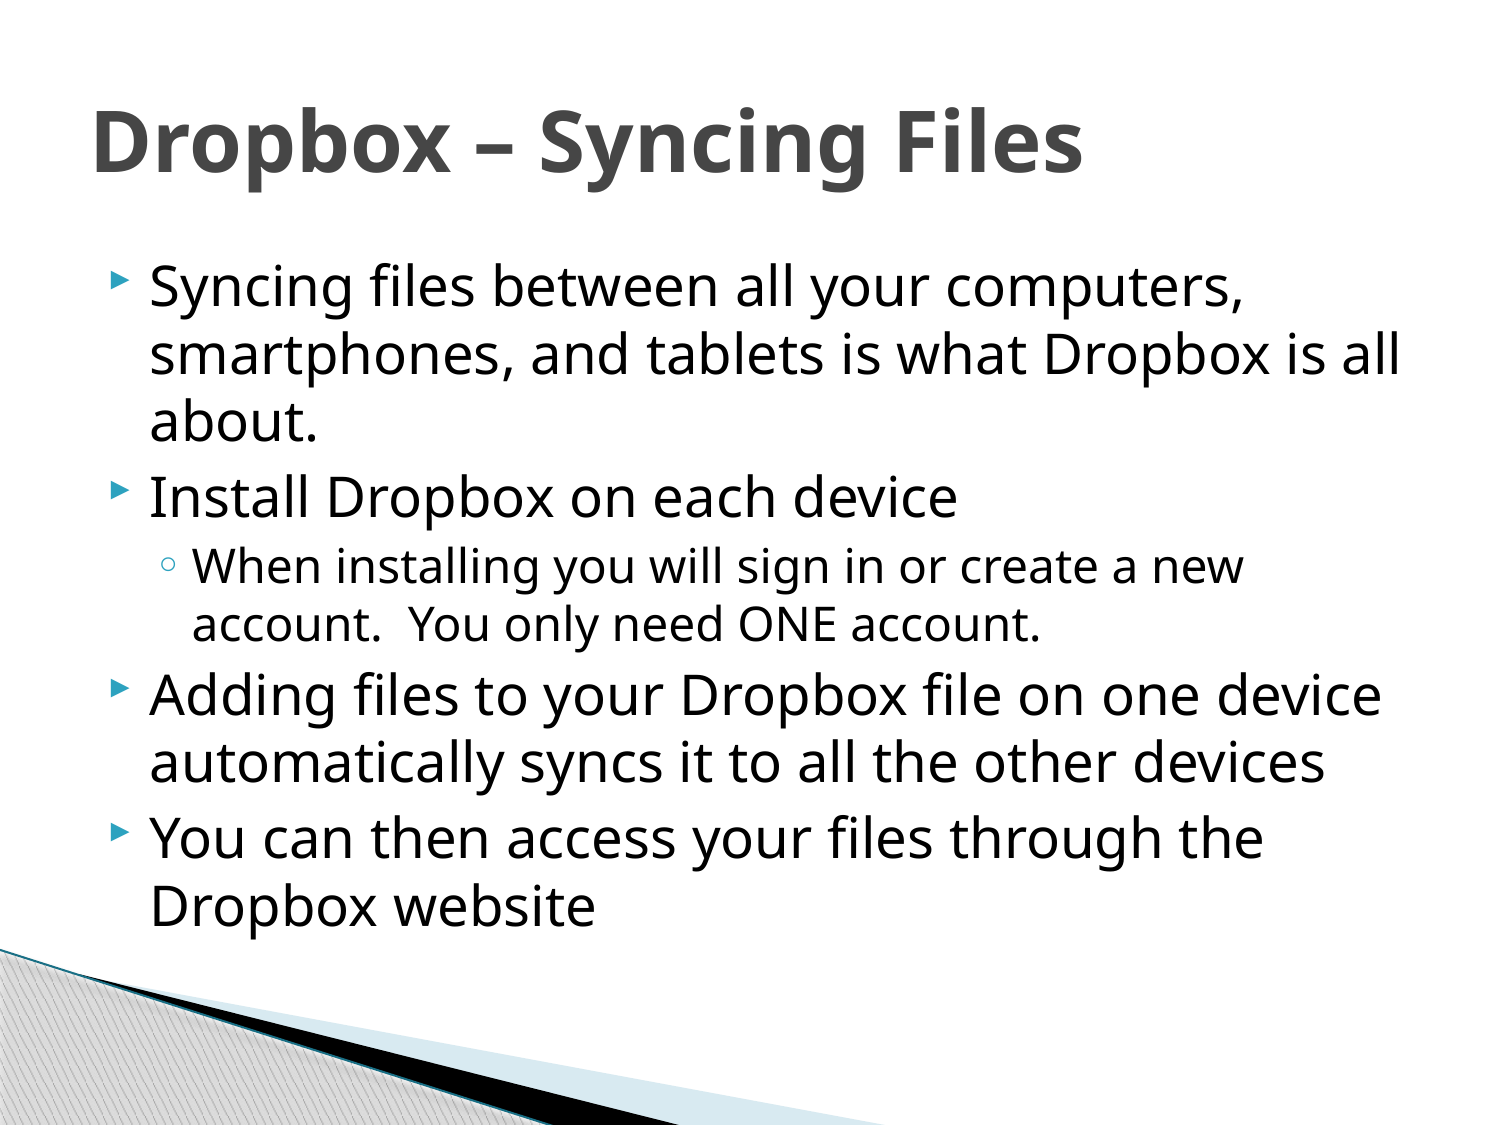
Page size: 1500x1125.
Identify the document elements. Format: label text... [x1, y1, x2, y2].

title Dropbox – Syncing Files [75, 45, 1425, 233]
list Syncing files between all your computers, smartphones, and tablets is what Dropbox is all about. Install Dropbox on each device When installing you will sign in or create a new account. You only need ONE account. Adding files to your Dropbox file on one device automatically syncs it to all the other devices You can then access your files through the Dropbox website [75, 243, 1425, 986]
